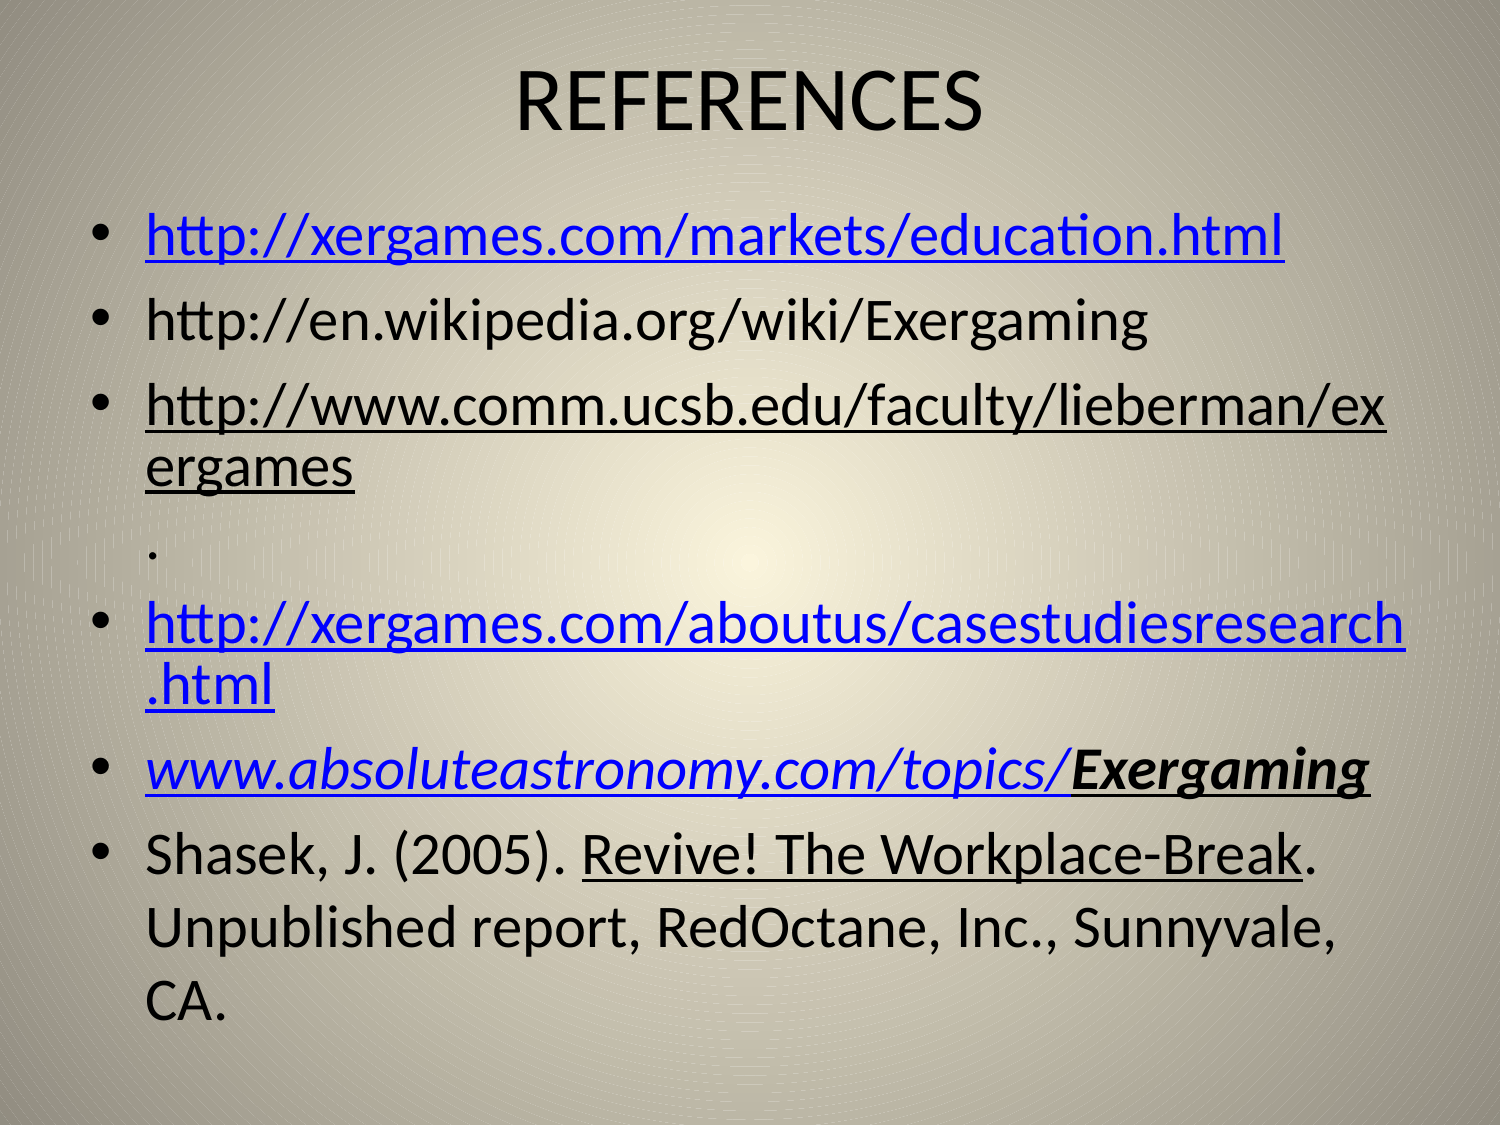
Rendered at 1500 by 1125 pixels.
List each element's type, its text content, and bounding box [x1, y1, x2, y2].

title REFERENCES [75, 0, 1425, 187]
list http://xergames.com/markets/education.html http://en.wikipedia.org/wiki/Exergaming http://www.comm.ucsb.edu/faculty/lieberman/exergames. http://xergames.com/aboutus/casestudiesresearch.html www.absoluteastronomy.com/topics/Exergaming Shasek, J. (2005). Revive! The Workplace-Break. Unpublished report, RedOctane, Inc., Sunnyvale, CA. [75, 187, 1425, 930]
